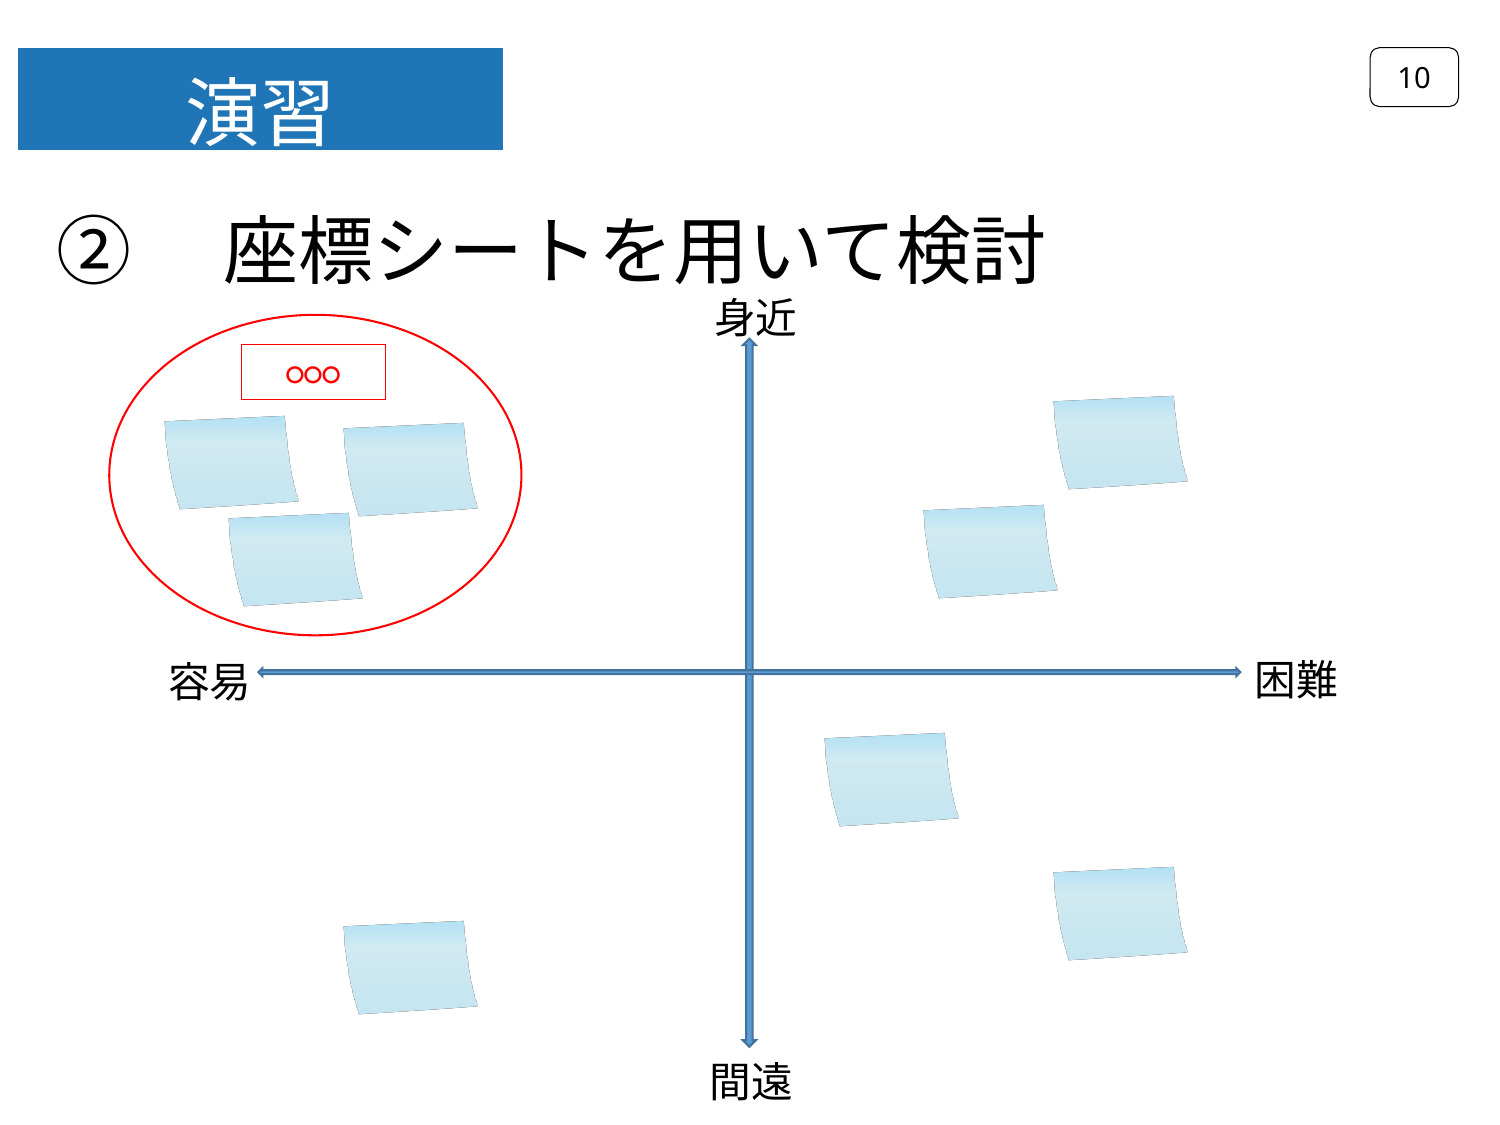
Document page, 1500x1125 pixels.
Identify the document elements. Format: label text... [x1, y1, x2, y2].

picture [335, 912, 485, 1022]
picture [915, 387, 1195, 606]
text_box 身近 [690, 284, 821, 350]
picture [816, 724, 966, 834]
text_box [740, 676, 759, 1048]
text_box [745, 350, 754, 669]
text_box 困難 [1240, 646, 1371, 711]
text_box ② 座標シートを用いて検討 [41, 196, 1293, 302]
text_box 容易 [153, 648, 284, 714]
text_box 演習 [18, 48, 503, 150]
picture [1045, 858, 1195, 968]
text_box 10 [1368, 46, 1460, 108]
text_box 間遠 [686, 1048, 817, 1113]
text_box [109, 314, 522, 636]
text_box [284, 665, 1240, 679]
